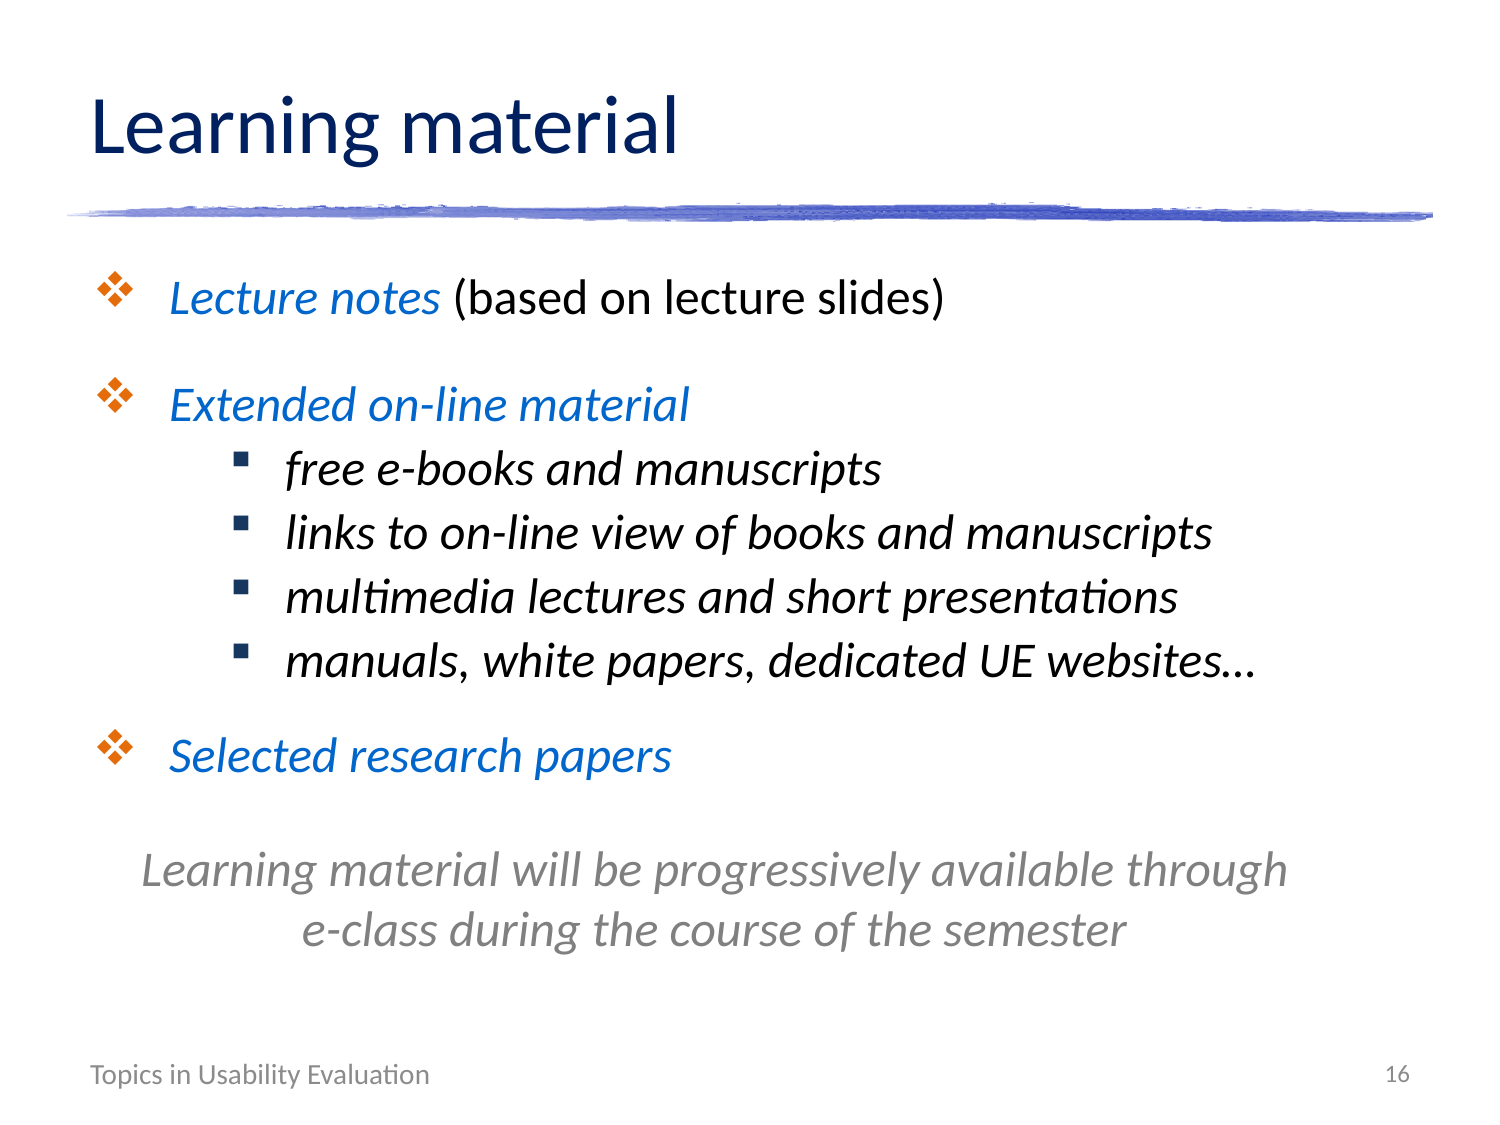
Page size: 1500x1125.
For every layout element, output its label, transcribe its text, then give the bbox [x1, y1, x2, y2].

list Lecture notes (based on lecture slides) Extended on-line material free e-books and manuscripts links to on-line view of books and manuscripts multimedia lectures and short presentations manuals, white papers, dedicated UE websites… Selected research papers Learning material will be progressively available through e-class during the course of the semester [78, 264, 1309, 1068]
title Learning material [75, 45, 1424, 197]
footer Topics in Usability Evaluation [75, 1042, 550, 1103]
picture [55, 202, 1444, 226]
slide_number 16 [1074, 1042, 1425, 1103]
